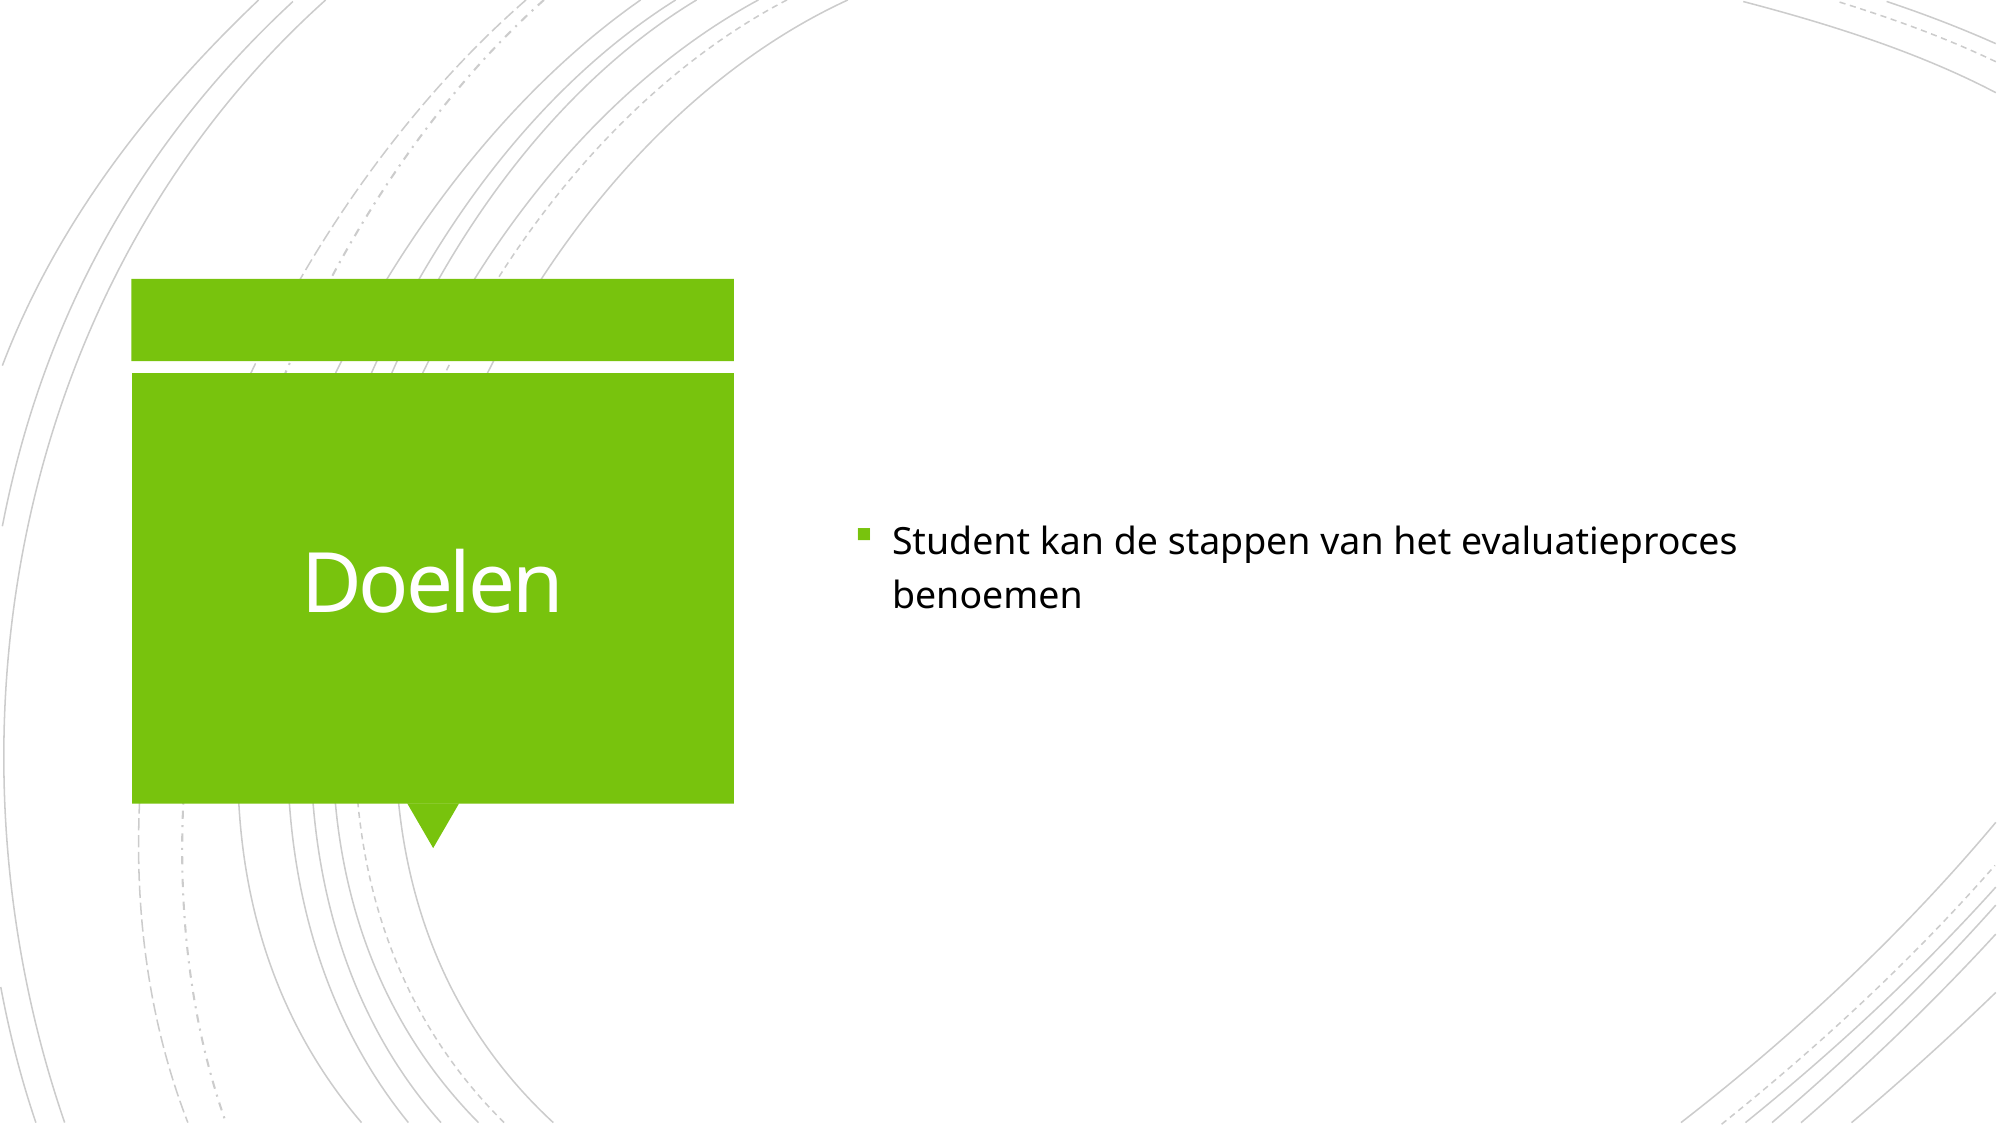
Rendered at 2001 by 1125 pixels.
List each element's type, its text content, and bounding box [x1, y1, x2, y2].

title Doelen [145, 385, 720, 789]
list Student kan de stappen van het evaluatieproces benoemen [839, 131, 1871, 993]
